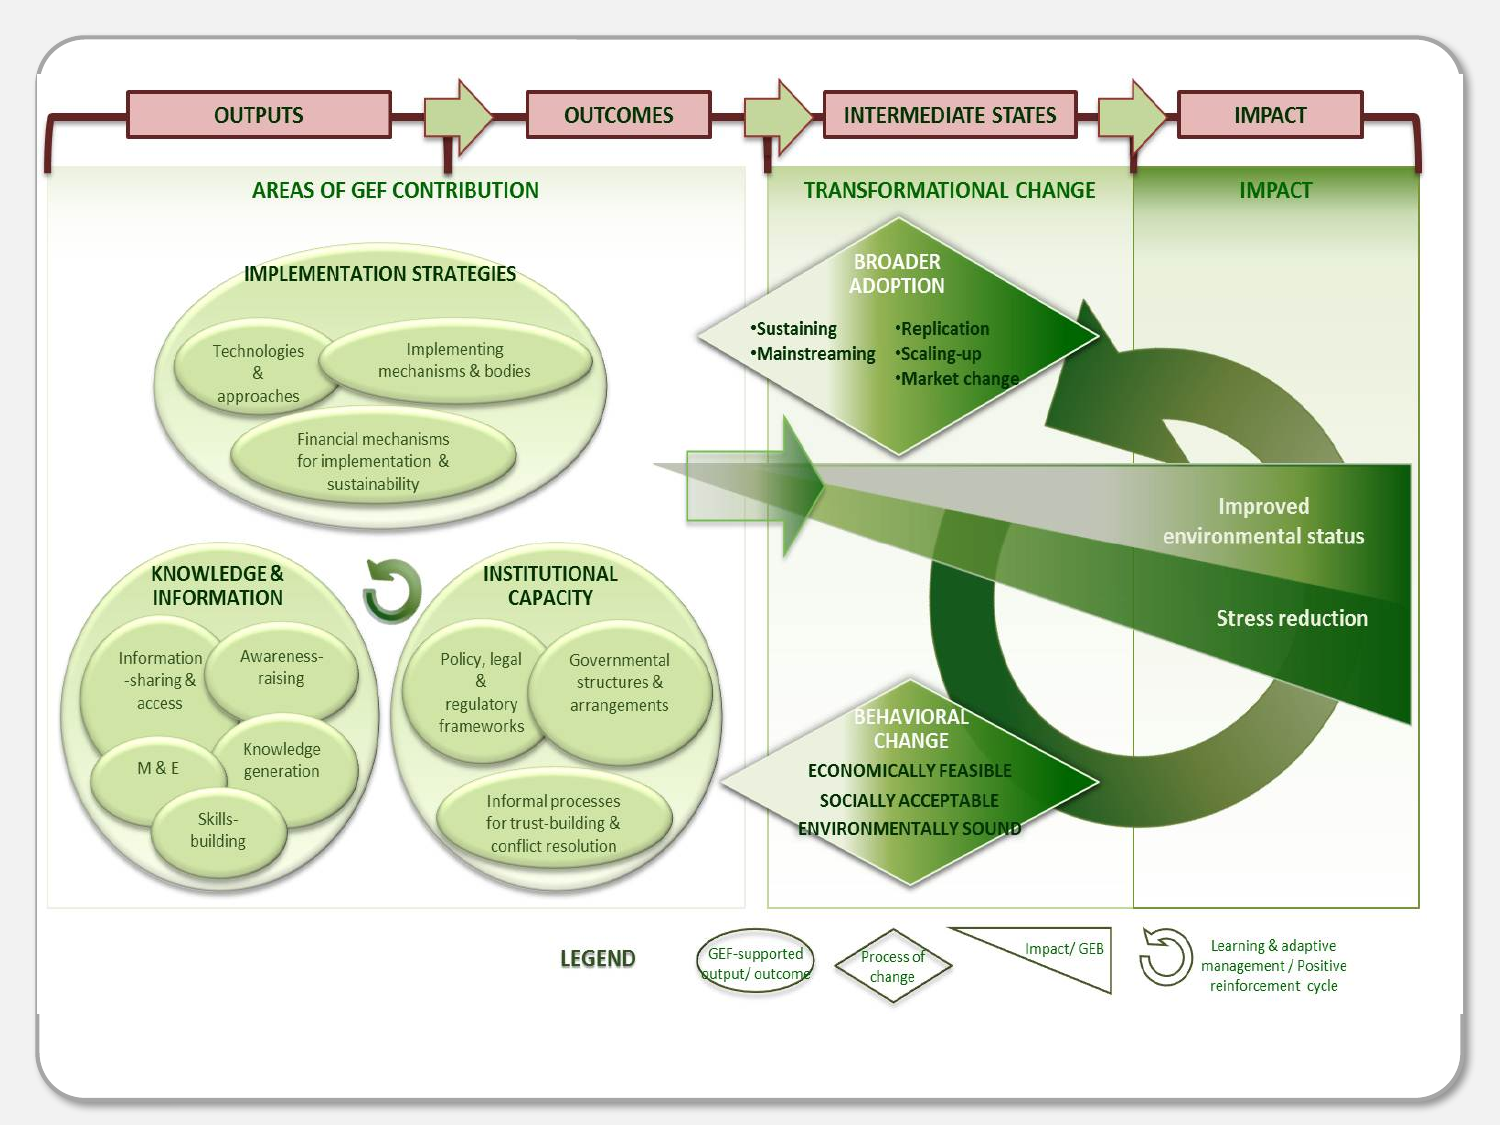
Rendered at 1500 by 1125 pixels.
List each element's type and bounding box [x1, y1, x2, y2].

picture [37, 74, 1463, 1015]
